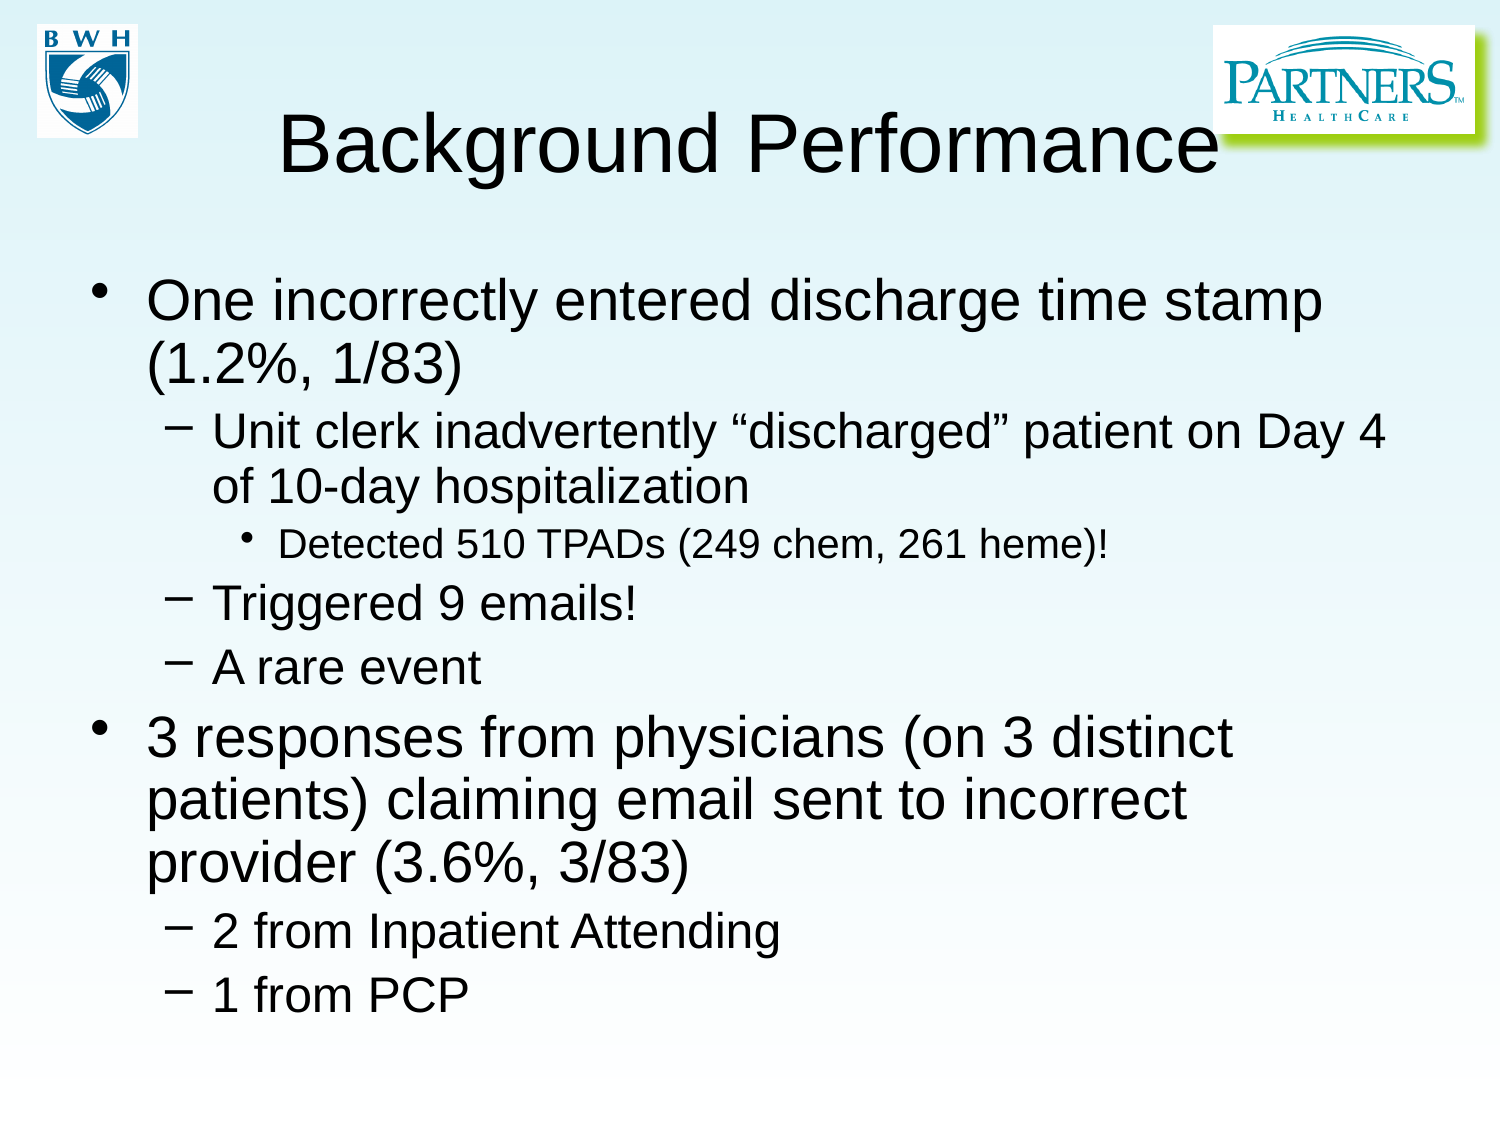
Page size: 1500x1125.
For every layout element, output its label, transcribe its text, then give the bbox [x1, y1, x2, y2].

list One incorrectly entered discharge time stamp (1.2%, 1/83) Unit clerk inadvertently “discharged” patient on Day 4 of 10-day hospitalization Detected 510 TPADs (249 chem, 261 heme)! Triggered 9 emails! A rare event 3 responses from physicians (on 3 distinct patients) claiming email sent to incorrect provider (3.6%, 3/83) 2 from Inpatient Attending 1 from PCP [75, 262, 1425, 1050]
title Background Performance [75, 45, 1425, 233]
picture [1212, 24, 1476, 135]
picture [37, 24, 138, 138]
